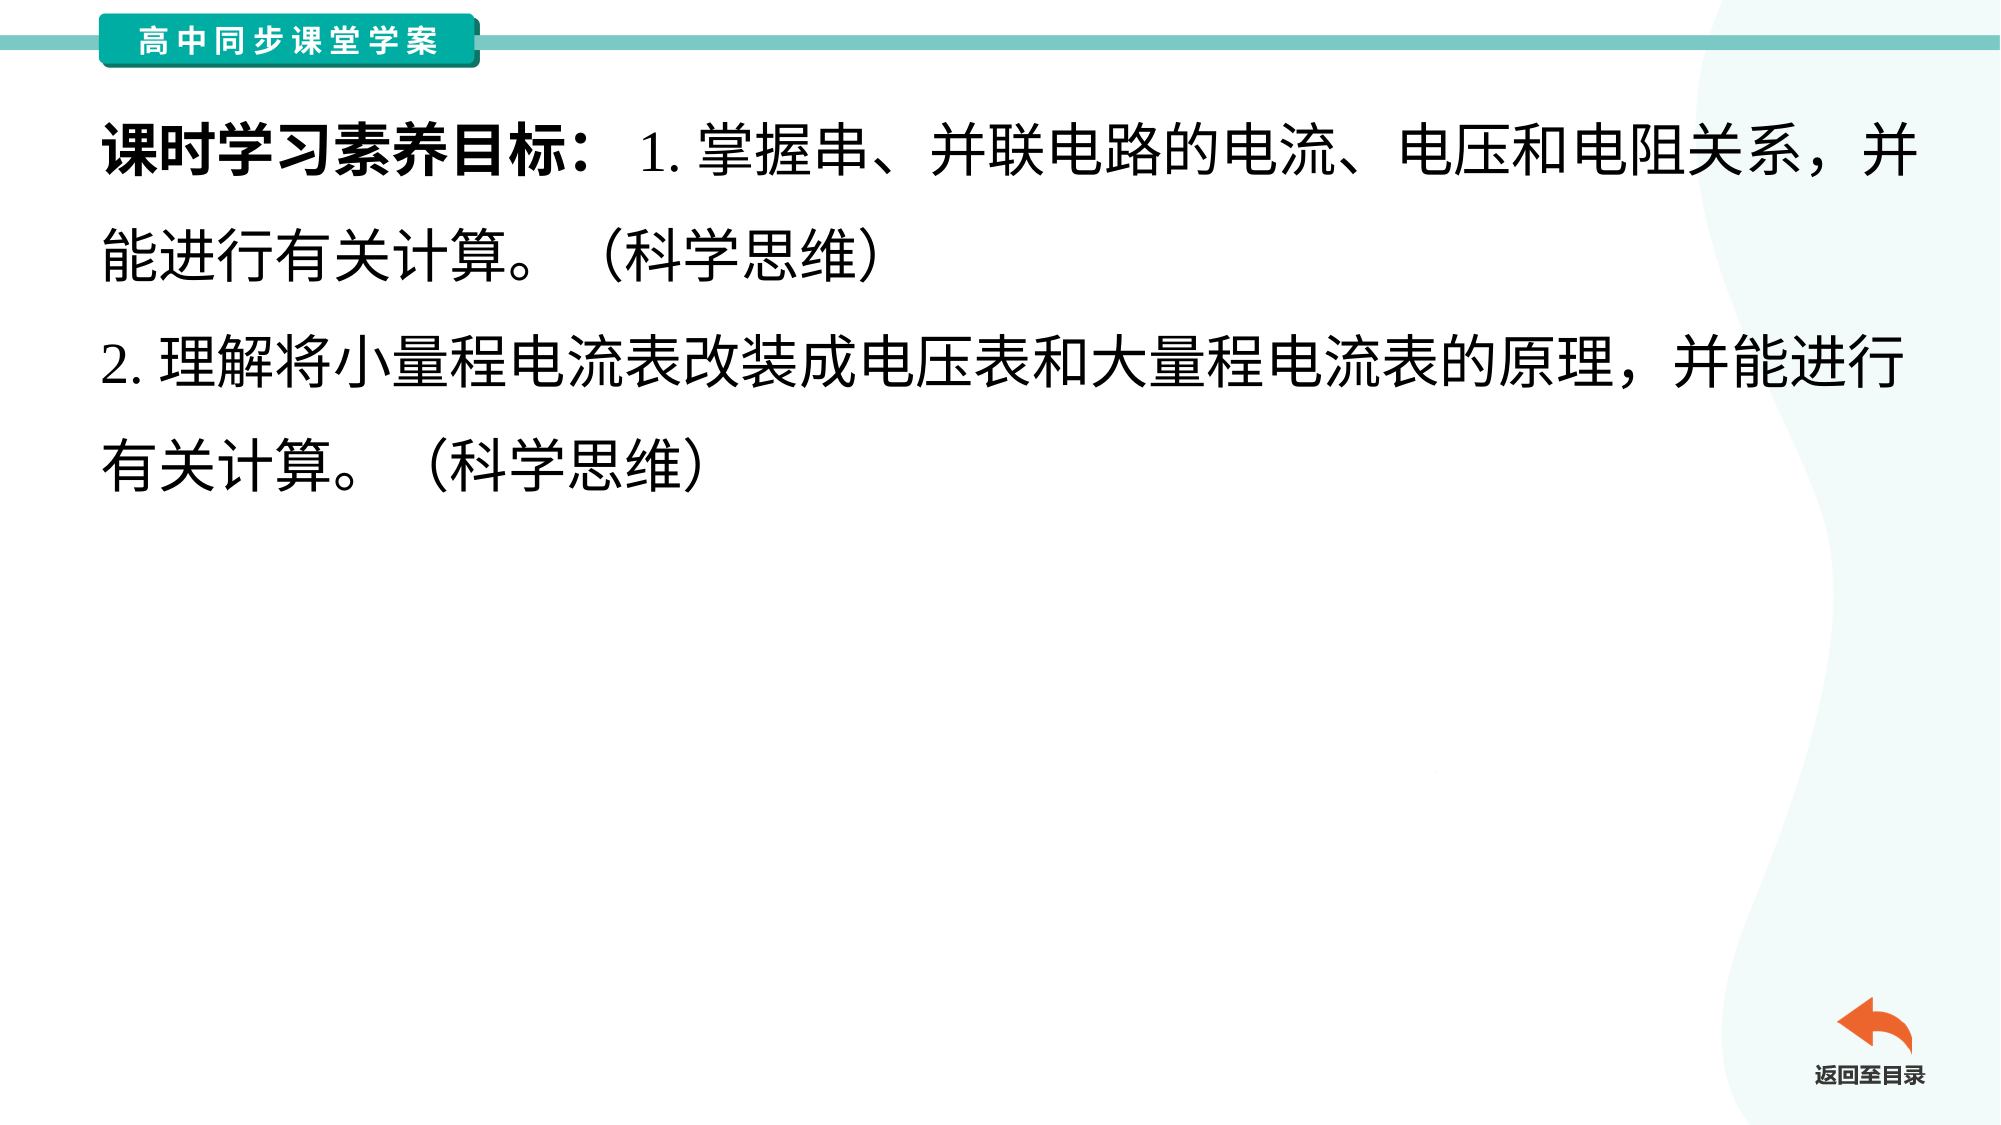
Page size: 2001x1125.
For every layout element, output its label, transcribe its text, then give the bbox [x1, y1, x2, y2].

picture [0, 0, 2000, 1125]
text_box 课时学习素养目标：1.掌握串、并联电路的电流、电压和电阻关系，并 能进行有关计算。（科学思维） 2.理解将小量程电流表改装成电压表和大量程电流表的原理，并能进行 有关计算。（科学思维） [100, 76, 1899, 489]
